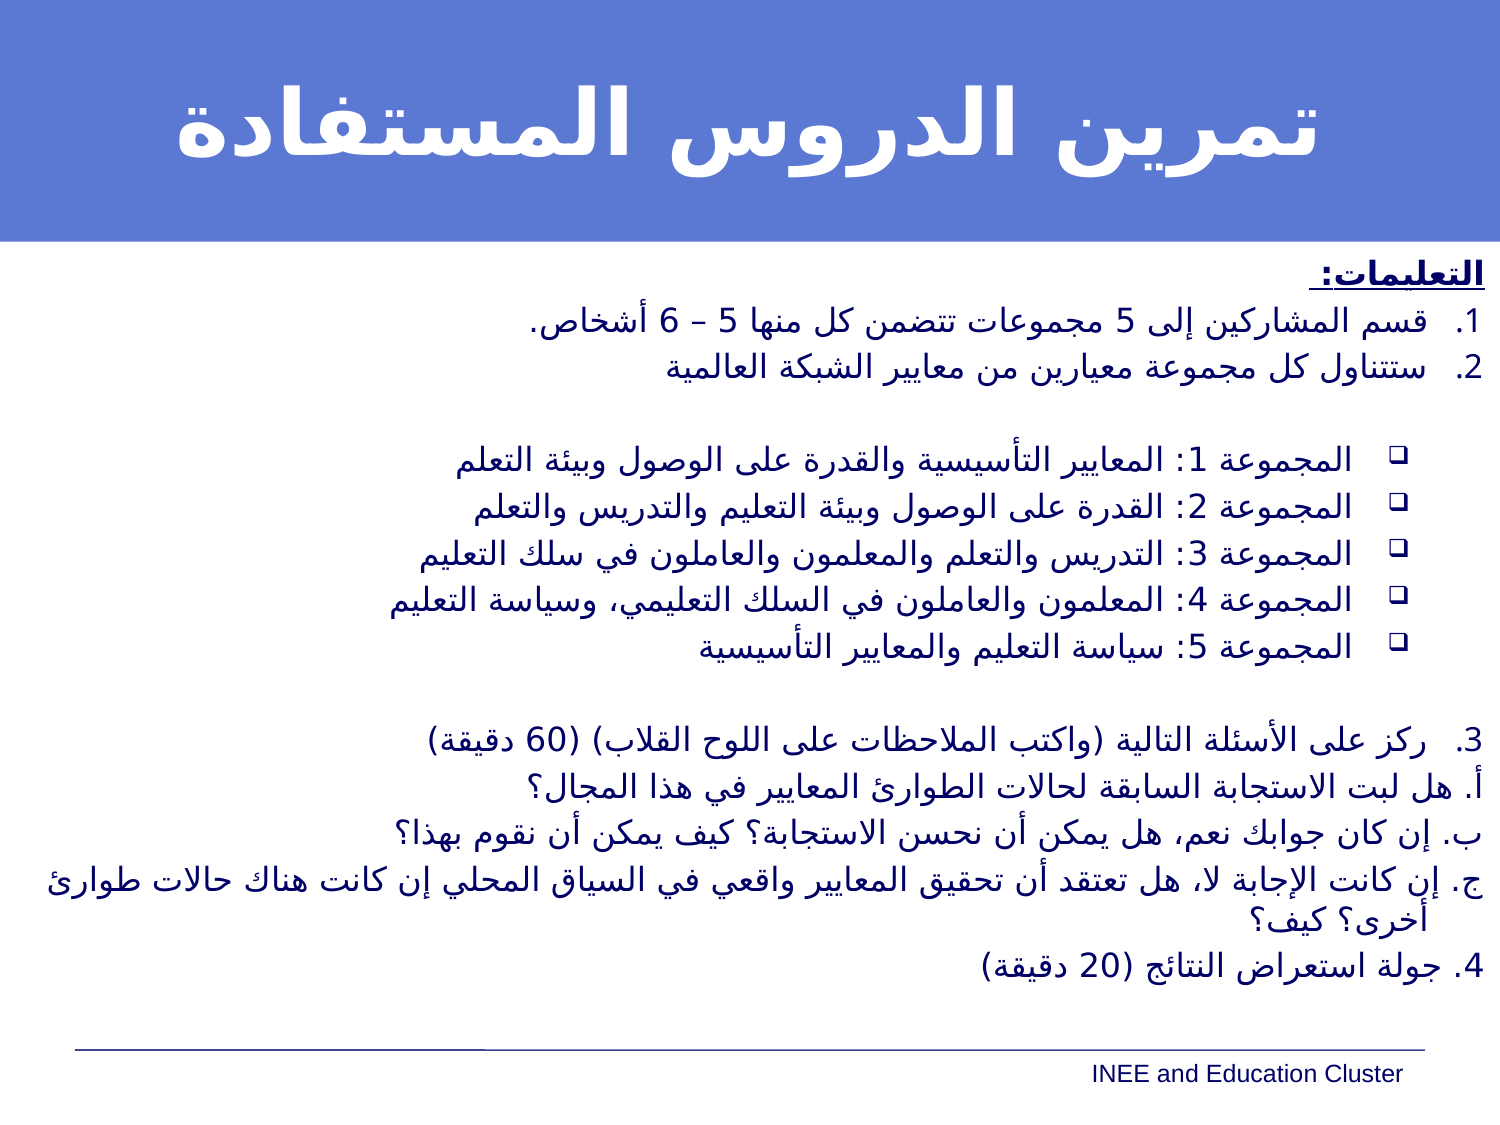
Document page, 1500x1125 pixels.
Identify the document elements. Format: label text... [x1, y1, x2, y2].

title تمرين الدروس المستفادة [74, 24, 1426, 213]
list التعليمات: قسم المشاركين إلى 5 مجموعات تتضمن كل منها 5 – 6 أشخاص. ستتناول كل مجموعة معيارين من معايير الشبكة العالمية المجموعة 1: المعايير التأسيسية والقدرة على الوصول وبيئة التعلم المجموعة 2: القدرة على الوصول وبيئة التعليم والتدريس والتعلم المجموعة 3: التدريس والتعلم والمعلمون والعاملون في سلك التعليم المجموعة 4: المعلمون والعاملون في السلك التعليمي، وسياسة التعليم المجموعة 5: سياسة التعليم والمعايير التأسيسية ركز على الأسئلة التالية (واكتب الملاحظات على اللوح القلاب) (60 دقيقة) أ. هل لبت الاستجابة السابقة لحالات الطوارئ المعايير في هذا المجال؟ ب. إن كان جوابك نعم، هل يمكن أن نحسن الاستجابة؟ كيف يمكن أن نقوم بهذا؟ ج. إن كانت الإجابة لا، هل تعتقد أن تحقيق المعايير واقعي في السياق المحلي إن كانت هناك حالات طوارئ أخرى؟ كيف؟ 4. جولة استعراض النتائج (20 دقيقة) [31, 244, 1500, 1006]
footer INEE and Education Cluster [75, 1049, 1427, 1103]
